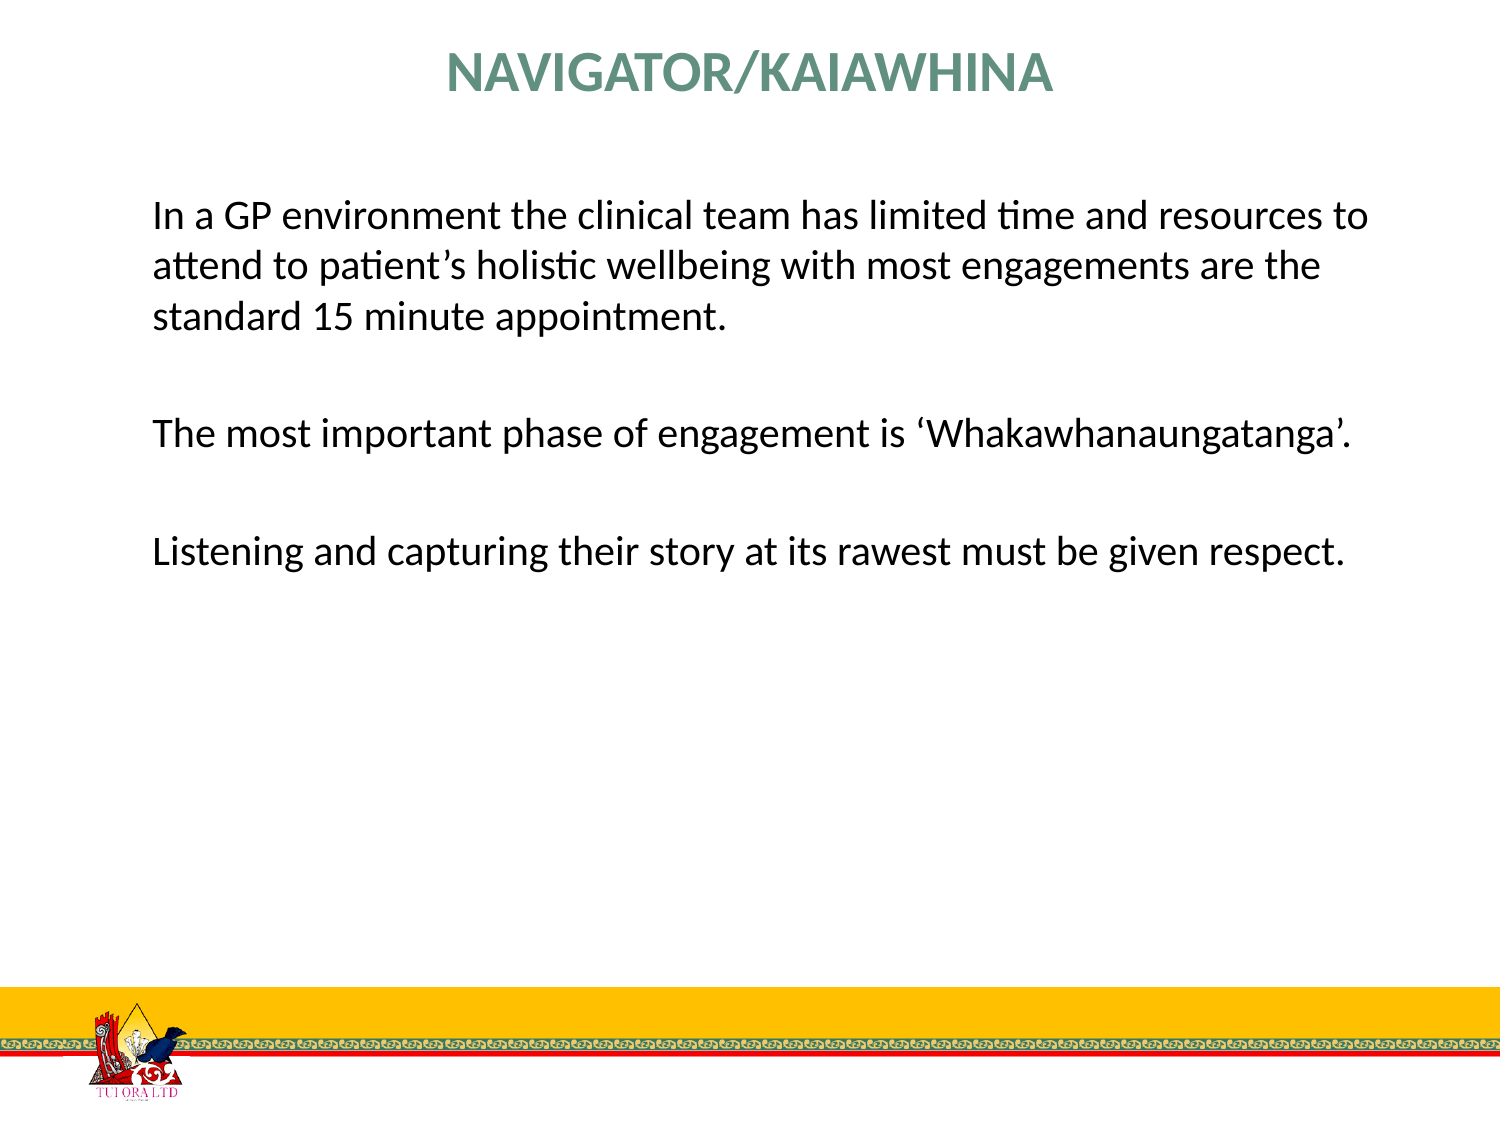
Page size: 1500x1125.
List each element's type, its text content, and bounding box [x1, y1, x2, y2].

title NAVIGATOR/KAIAWHINA [75, 45, 1425, 161]
list In a GP environment the clinical team has limited time and resources to attend to patient’s holistic wellbeing with most engagements are the standard 15 minute appointment. The most important phase of engagement is ‘Whakawhanaungatanga’. Listening and capturing their story at its rawest must be given respect. [137, 160, 1396, 904]
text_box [0, 987, 1500, 1105]
